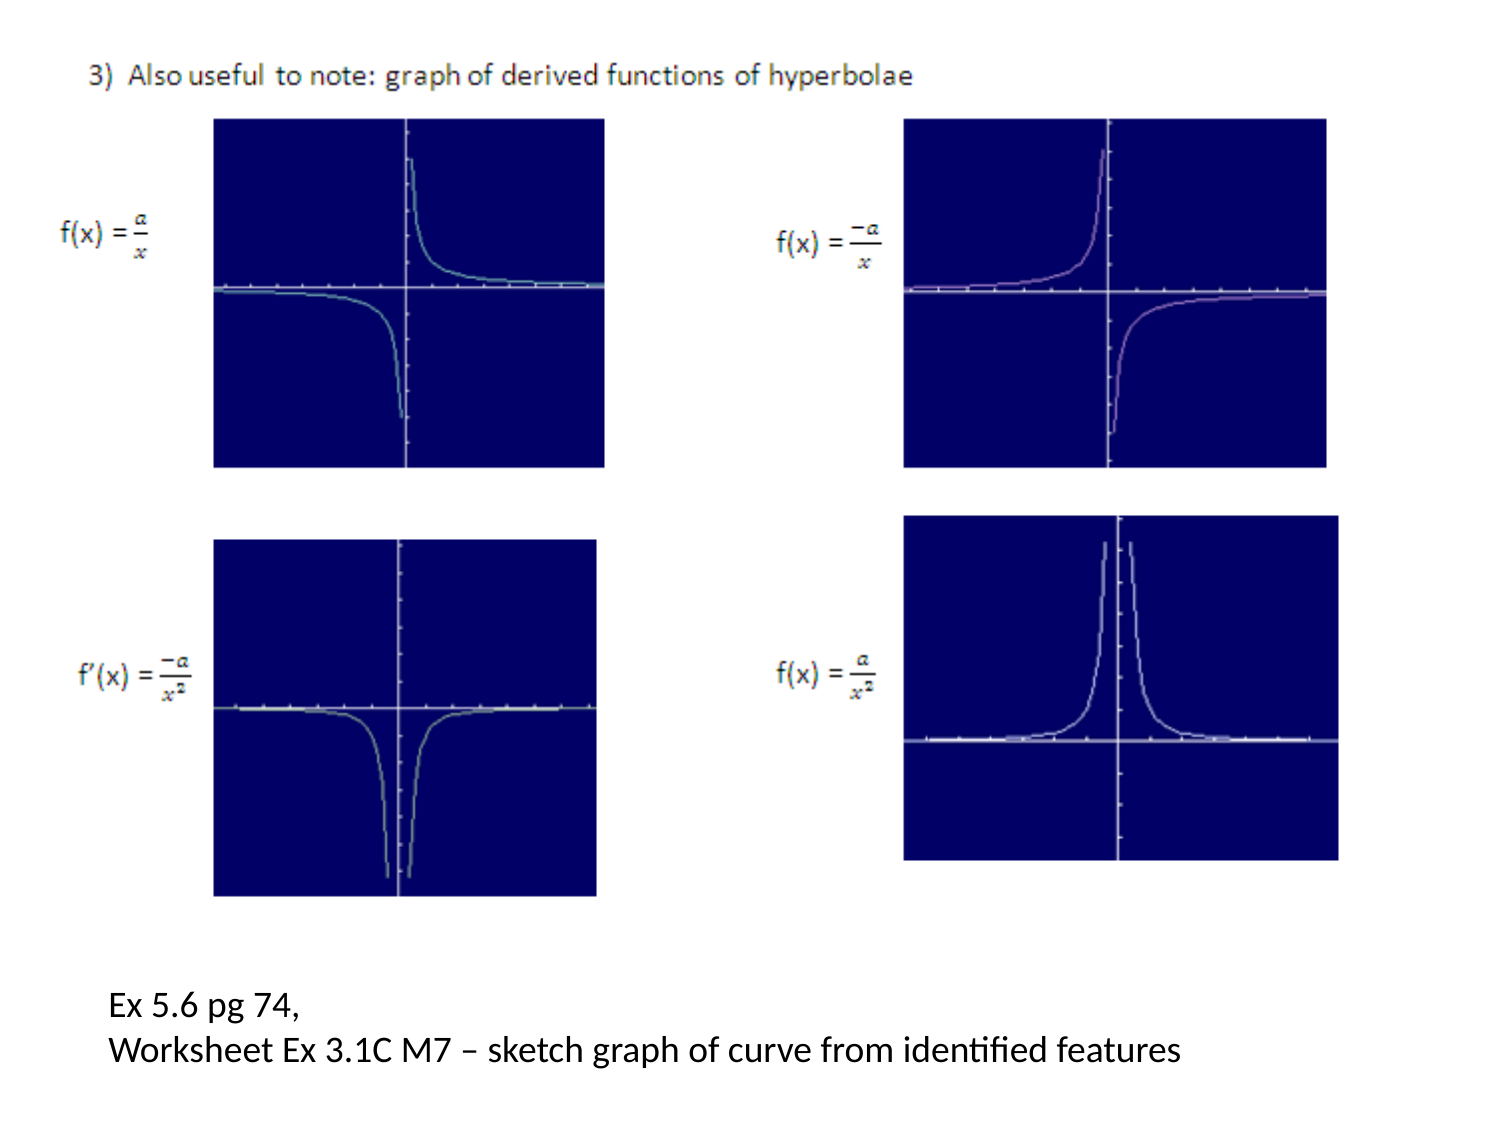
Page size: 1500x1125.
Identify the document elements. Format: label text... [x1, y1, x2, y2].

text_box Ex 5.6 pg 74, Worksheet Ex 3.1C M7 – sketch graph of curve from identified features [93, 972, 1371, 1078]
picture [46, 46, 1363, 915]
